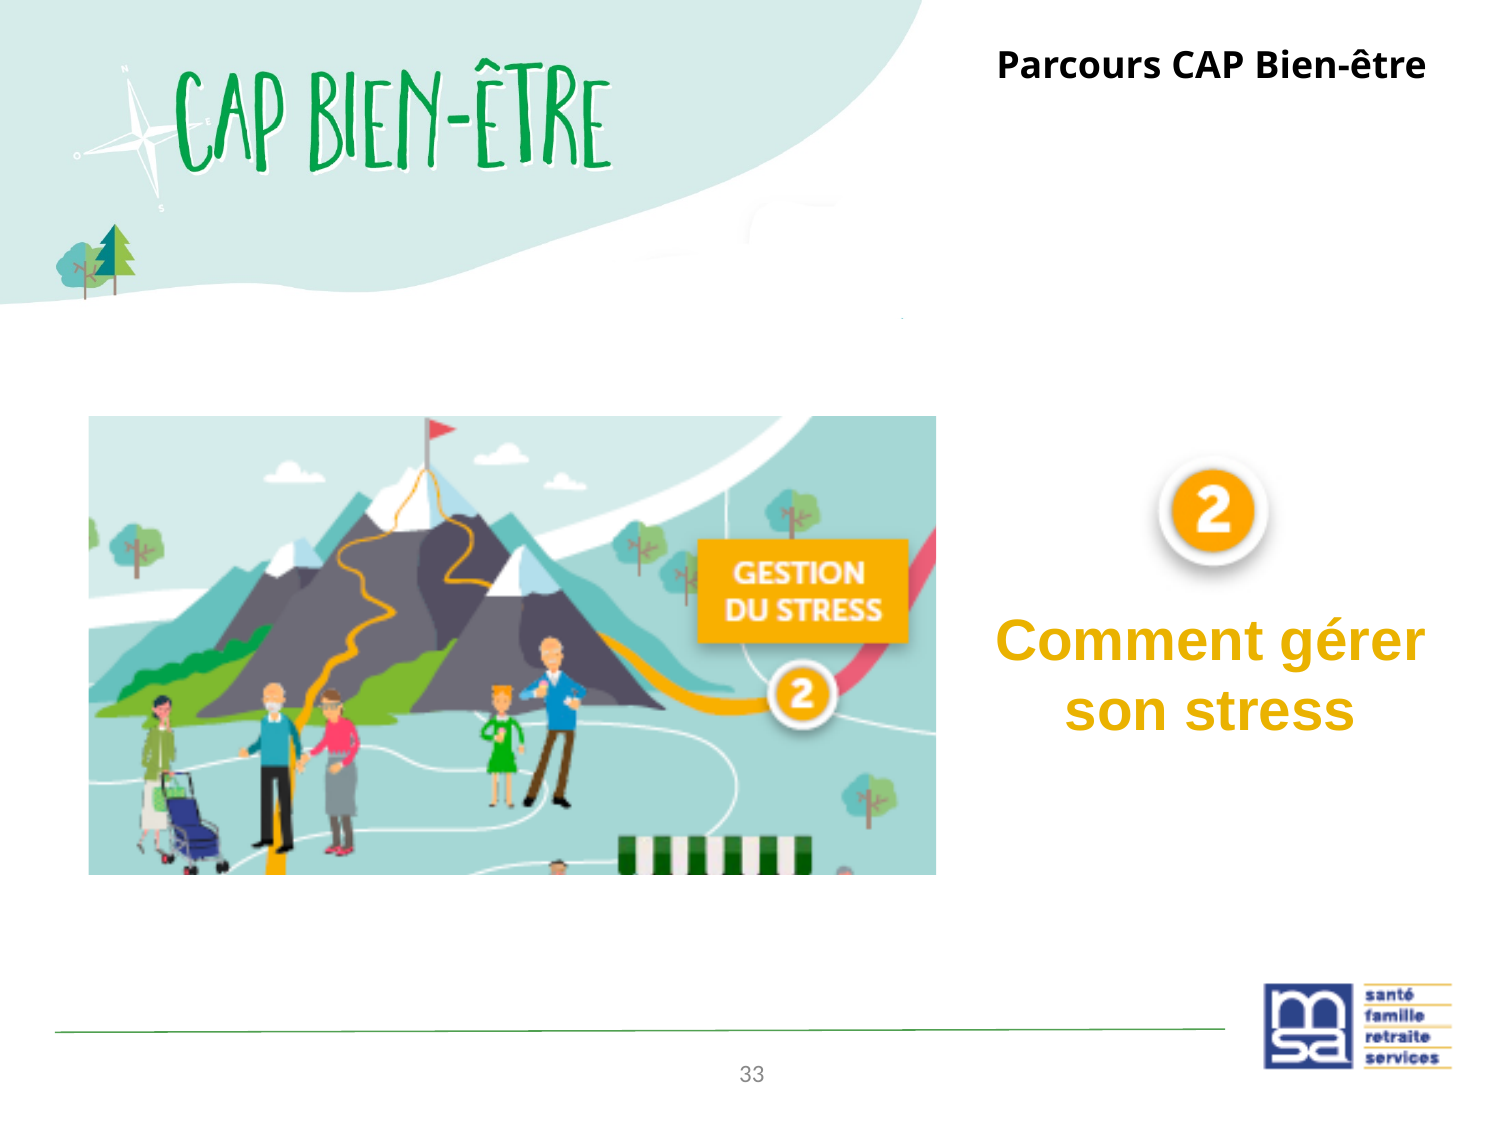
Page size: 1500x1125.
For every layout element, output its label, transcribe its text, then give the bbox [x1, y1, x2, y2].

picture [1134, 444, 1294, 603]
text_box Comment gérer son stress [973, 594, 1448, 750]
picture [1250, 929, 1476, 1125]
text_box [54, 1028, 1226, 1033]
text_box 33 [54, 1042, 1245, 1103]
picture [88, 416, 937, 875]
text_box Parcours CAP Bien-être [968, 34, 1455, 94]
slide_number – 33 [560, 1027, 1245, 1042]
picture [0, 0, 941, 320]
